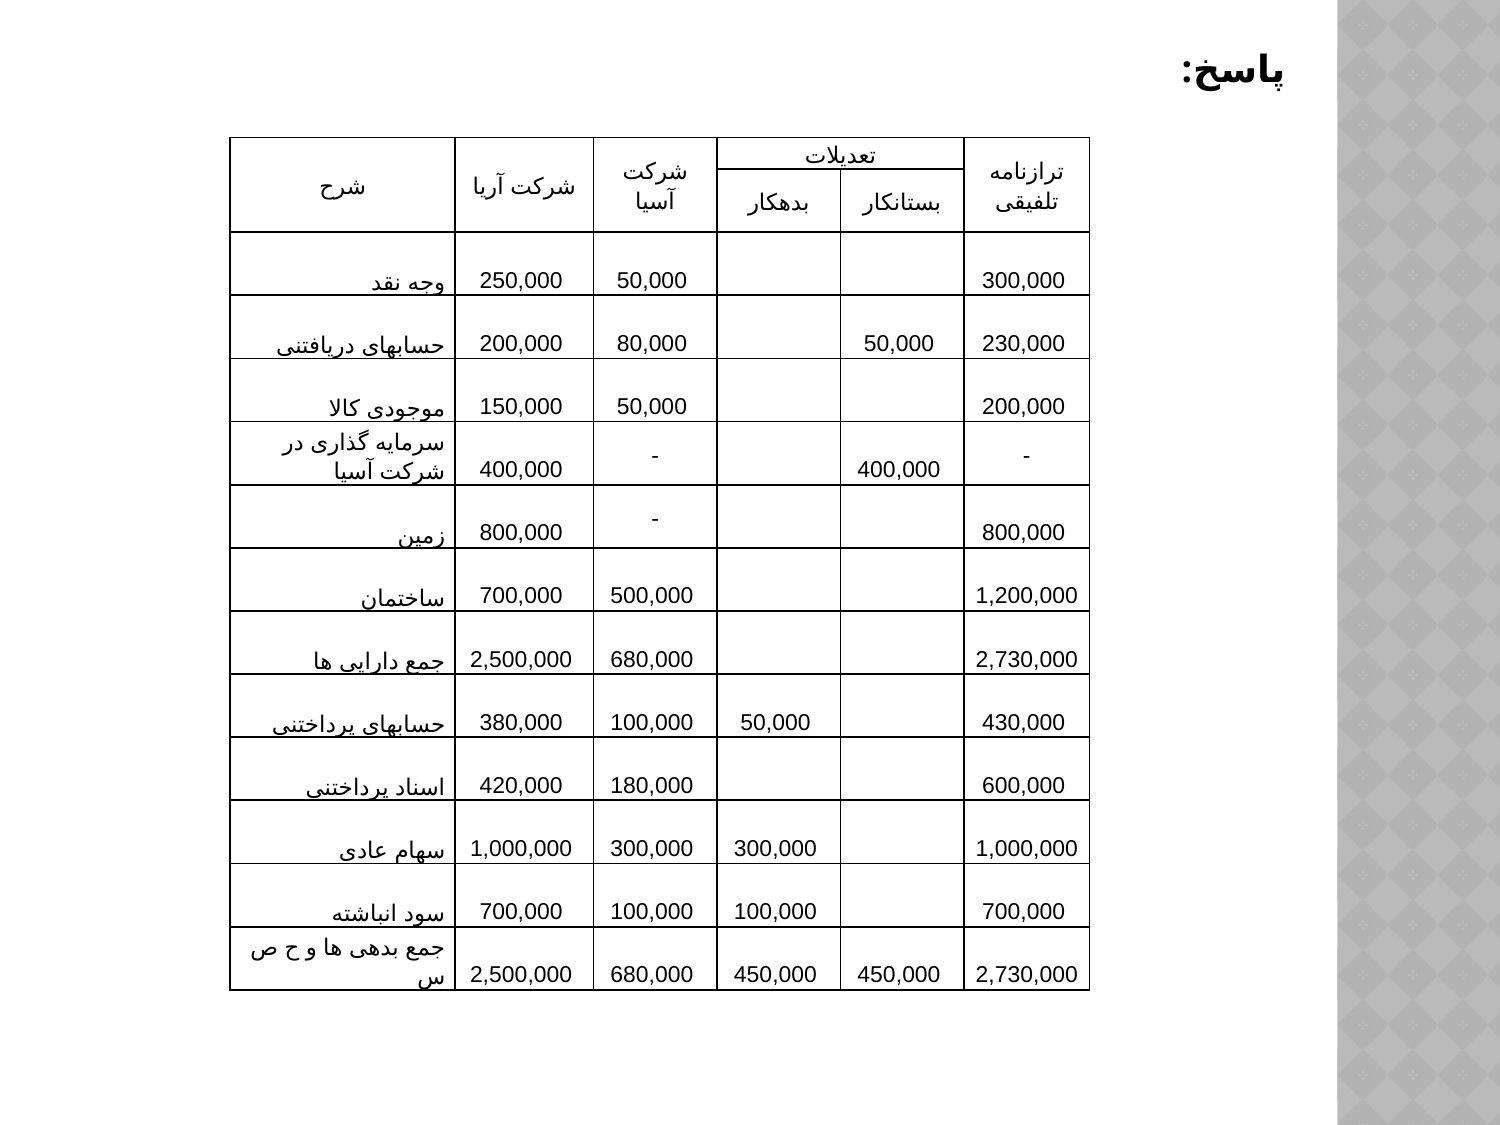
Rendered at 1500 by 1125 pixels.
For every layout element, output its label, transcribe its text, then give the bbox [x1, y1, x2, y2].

table_cell [841, 801, 963, 863]
table_cell بستانکار [841, 170, 963, 231]
table_cell 200,000 [965, 359, 1089, 421]
table_cell 700,000 [965, 864, 1089, 926]
table_cell [718, 612, 840, 673]
table_cell [841, 549, 963, 610]
table_cell 300,000 [594, 801, 716, 863]
table_cell 50,000 [718, 675, 840, 736]
table_cell 680,000 [594, 612, 716, 673]
table_cell اسناد پرداختنی [231, 738, 454, 799]
table_cell جمع دارایی ها [231, 612, 454, 673]
table_cell بدهکار [718, 170, 840, 231]
table_cell 50,000 [594, 233, 716, 294]
table_cell زمین [231, 486, 454, 547]
table_cell - [594, 486, 716, 547]
table_cell 50,000 [594, 359, 716, 421]
table_cell حسابهای دریافتنی [231, 296, 454, 358]
table_cell سهام عادی [231, 801, 454, 863]
table_cell [841, 675, 963, 736]
table_cell 200,000 [456, 296, 593, 358]
table_cell جمع بدهی ها و ح ص س [231, 928, 454, 989]
table_cell [841, 612, 963, 673]
table_cell [841, 738, 963, 799]
table_cell 180,000 [594, 738, 716, 799]
table_cell سود انباشته [231, 864, 454, 926]
table_cell 80,000 [594, 296, 716, 358]
table_cell [718, 296, 840, 358]
table_cell 300,000 [718, 801, 840, 863]
table_header تعدیلات [718, 138, 963, 168]
table_cell 420,000 [456, 738, 593, 799]
table_cell 800,000 [965, 486, 1089, 547]
table_cell [718, 422, 840, 484]
table_cell 700,000 [456, 864, 593, 926]
table_cell سرمایه گذاری در شرکت آسیا [231, 422, 454, 484]
table_cell ساختمان [231, 549, 454, 610]
table_cell 700,000 [456, 549, 593, 610]
table_cell 2,730,000 [965, 612, 1089, 673]
table_cell 2,500,000 [456, 612, 593, 673]
table_cell 800,000 [456, 486, 593, 547]
table_cell وجه نقد [231, 233, 454, 294]
text_box پاسخ: [225, 37, 1300, 98]
table_header شرکت آسیا [594, 138, 716, 231]
table_cell 300,000 [965, 233, 1089, 294]
table_cell 1,000,000 [456, 801, 593, 863]
table_cell 400,000 [456, 422, 593, 484]
table_cell [718, 738, 840, 799]
table_cell [841, 359, 963, 421]
table_cell [841, 864, 963, 926]
table_cell 100,000 [594, 864, 716, 926]
table_cell 100,000 [594, 675, 716, 736]
table_cell - [965, 422, 1089, 484]
table_cell موجودی کالا [231, 359, 454, 421]
table_cell [718, 486, 840, 547]
table_cell 2,500,000 [456, 928, 593, 989]
table_cell [718, 549, 840, 610]
table_cell 2,730,000 [965, 928, 1089, 989]
table_cell حسابهای پرداختنی [231, 675, 454, 736]
table_header شرح [231, 138, 454, 231]
table_cell 400,000 [841, 422, 963, 484]
table_cell 500,000 [594, 549, 716, 610]
table_cell 1,200,000 [965, 549, 1089, 610]
table_cell 600,000 [965, 738, 1089, 799]
table_cell - [594, 422, 716, 484]
table_cell [718, 233, 840, 294]
table_cell [718, 359, 840, 421]
table_cell [841, 233, 963, 294]
table_cell 1,000,000 [965, 801, 1089, 863]
table_header شرکت آریا [456, 138, 593, 231]
table_header ترازنامه تلفیقی [965, 138, 1089, 231]
table_cell 230,000 [965, 296, 1089, 358]
table_cell 680,000 [594, 928, 716, 989]
table_cell 430,000 [965, 675, 1089, 736]
table_cell 450,000 [718, 928, 840, 989]
table_cell 50,000 [841, 296, 963, 358]
table_cell 450,000 [841, 928, 963, 989]
table_cell 250,000 [456, 233, 593, 294]
table_cell 100,000 [718, 864, 840, 926]
table_cell 150,000 [456, 359, 593, 421]
table_cell [841, 486, 963, 547]
table_cell 380,000 [456, 675, 593, 736]
